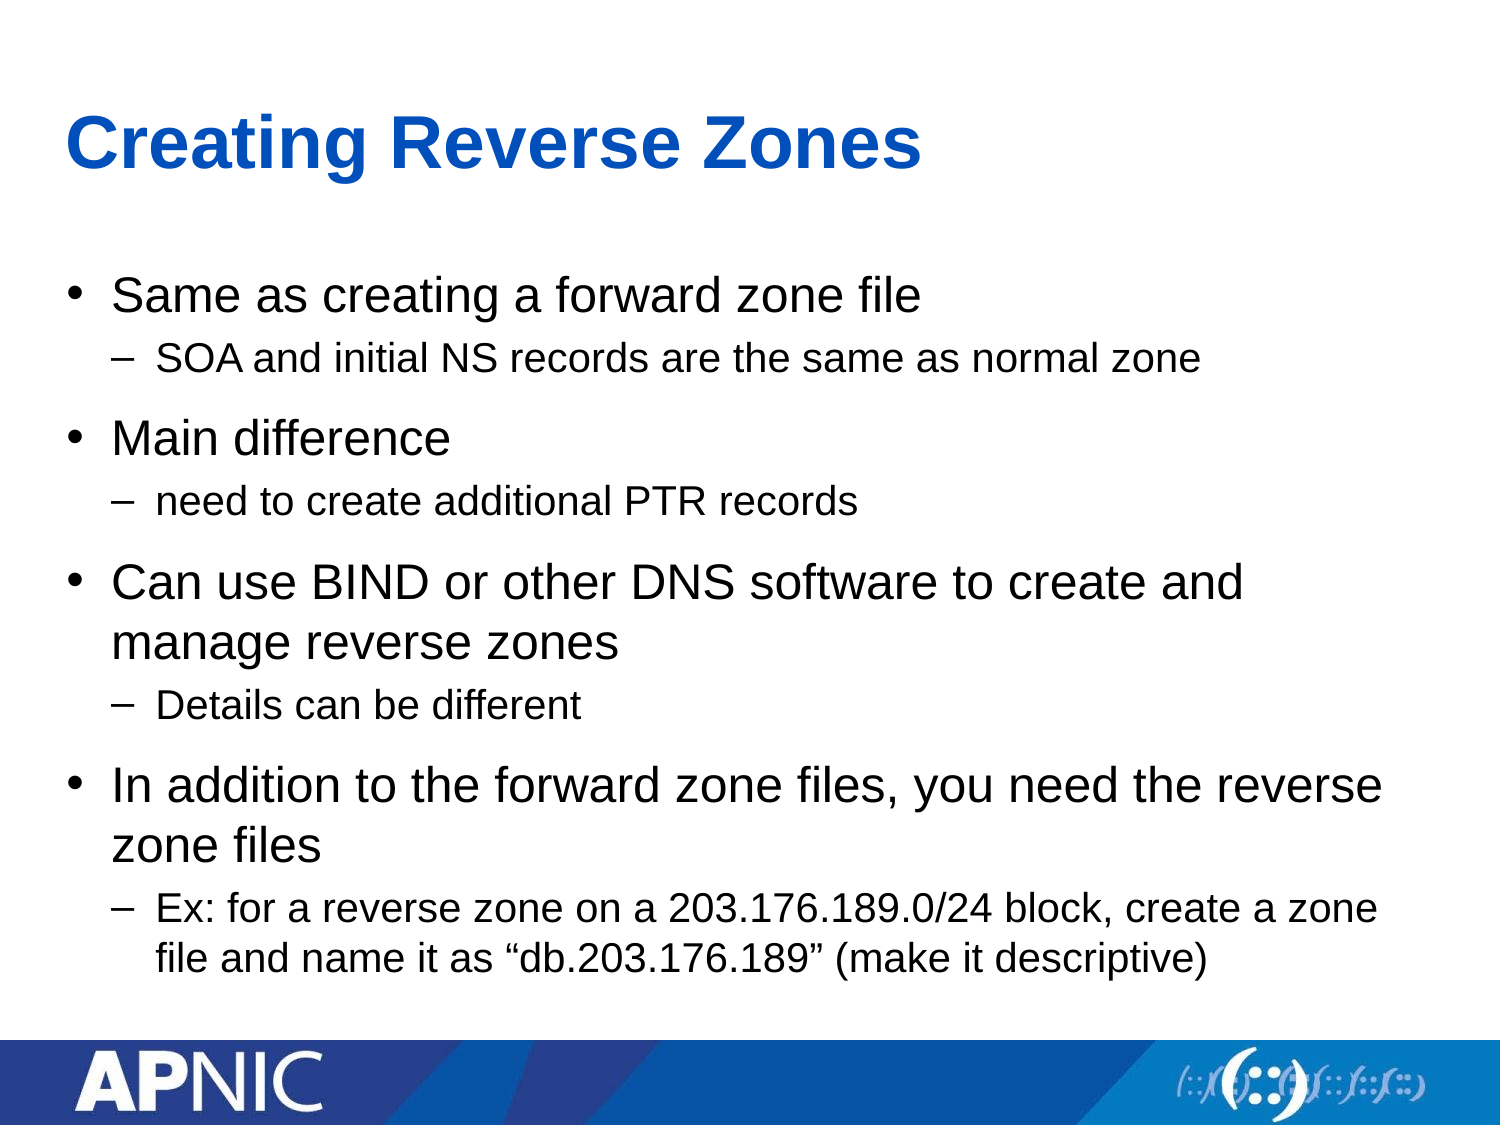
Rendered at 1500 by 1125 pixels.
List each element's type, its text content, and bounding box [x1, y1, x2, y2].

title Creating Reverse Zones [64, 45, 1436, 233]
list Same as creating a forward zone file SOA and initial NS records are the same as normal zone Main difference need to create additional PTR records Can use BIND or other DNS software to create and manage reverse zones Details can be different In addition to the forward zone files, you need the reverse zone files Ex: for a reverse zone on a 203.176.189.0/24 block, create a zone file and name it as “db.203.176.189” (make it descriptive) [66, 262, 1437, 1012]
picture [0, 1040, 1500, 1125]
